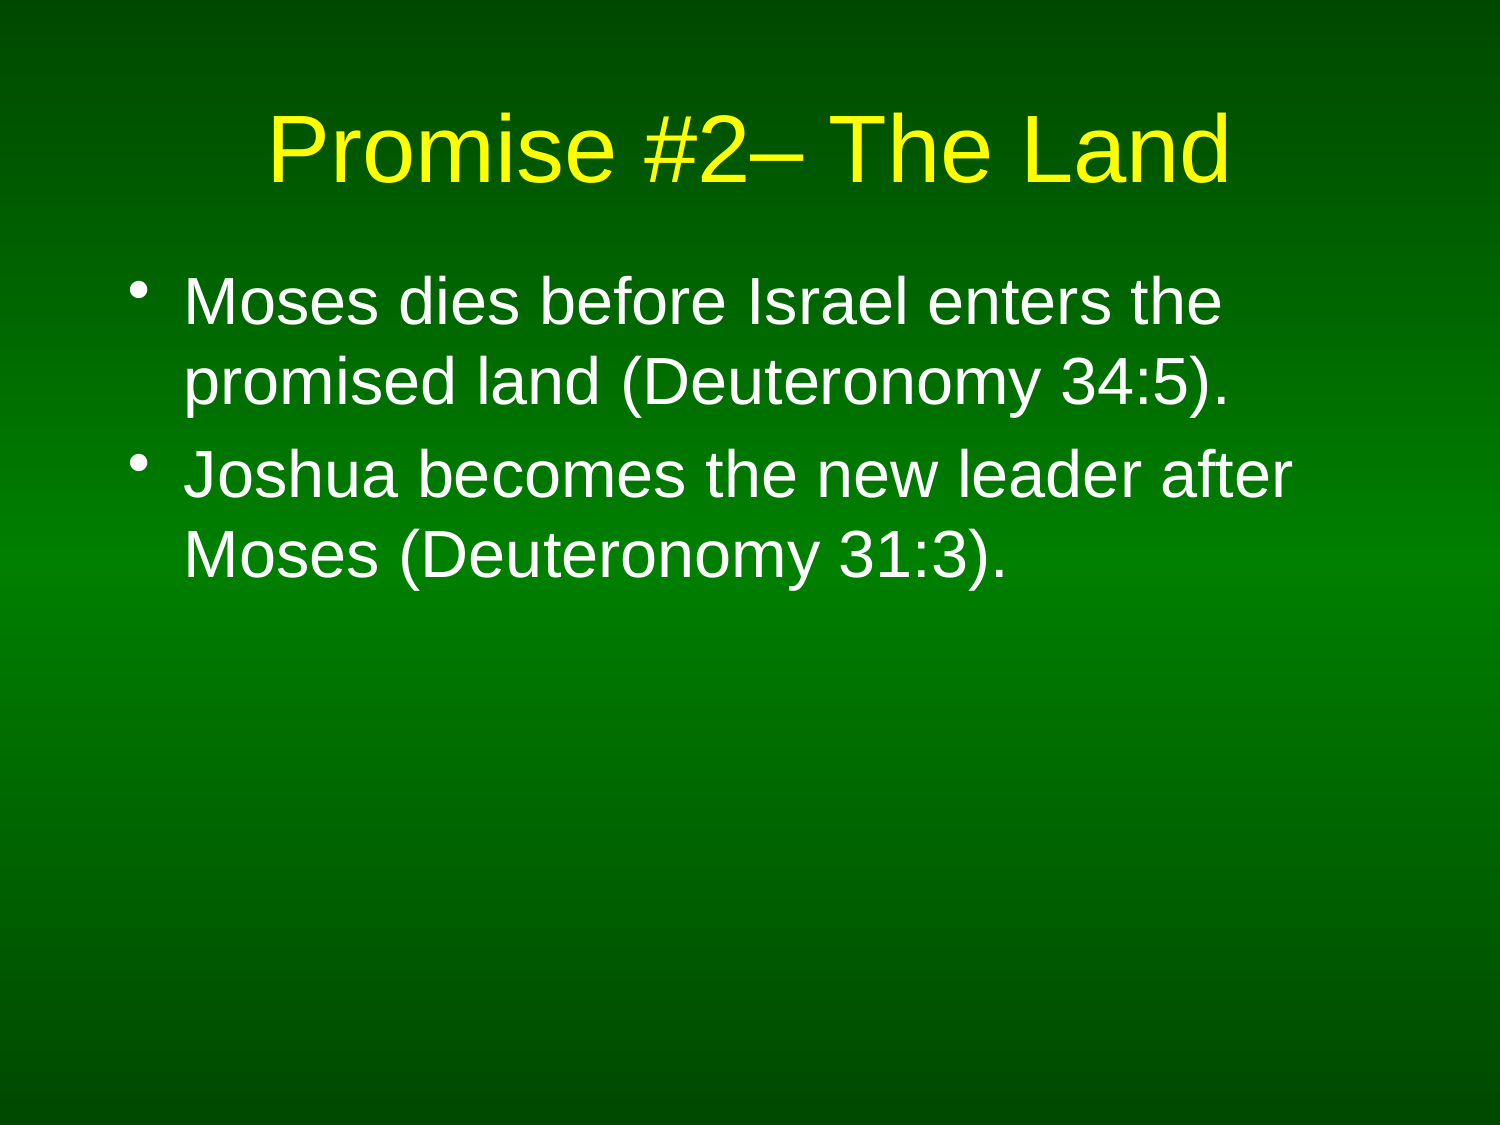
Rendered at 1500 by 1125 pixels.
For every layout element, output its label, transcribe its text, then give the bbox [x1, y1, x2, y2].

list Moses dies before Israel enters the promised land (Deuteronomy 34:5). Joshua becomes the new leader after Moses (Deuteronomy 31:3). [112, 249, 1388, 788]
title Promise #2– The Land [37, 50, 1463, 238]
